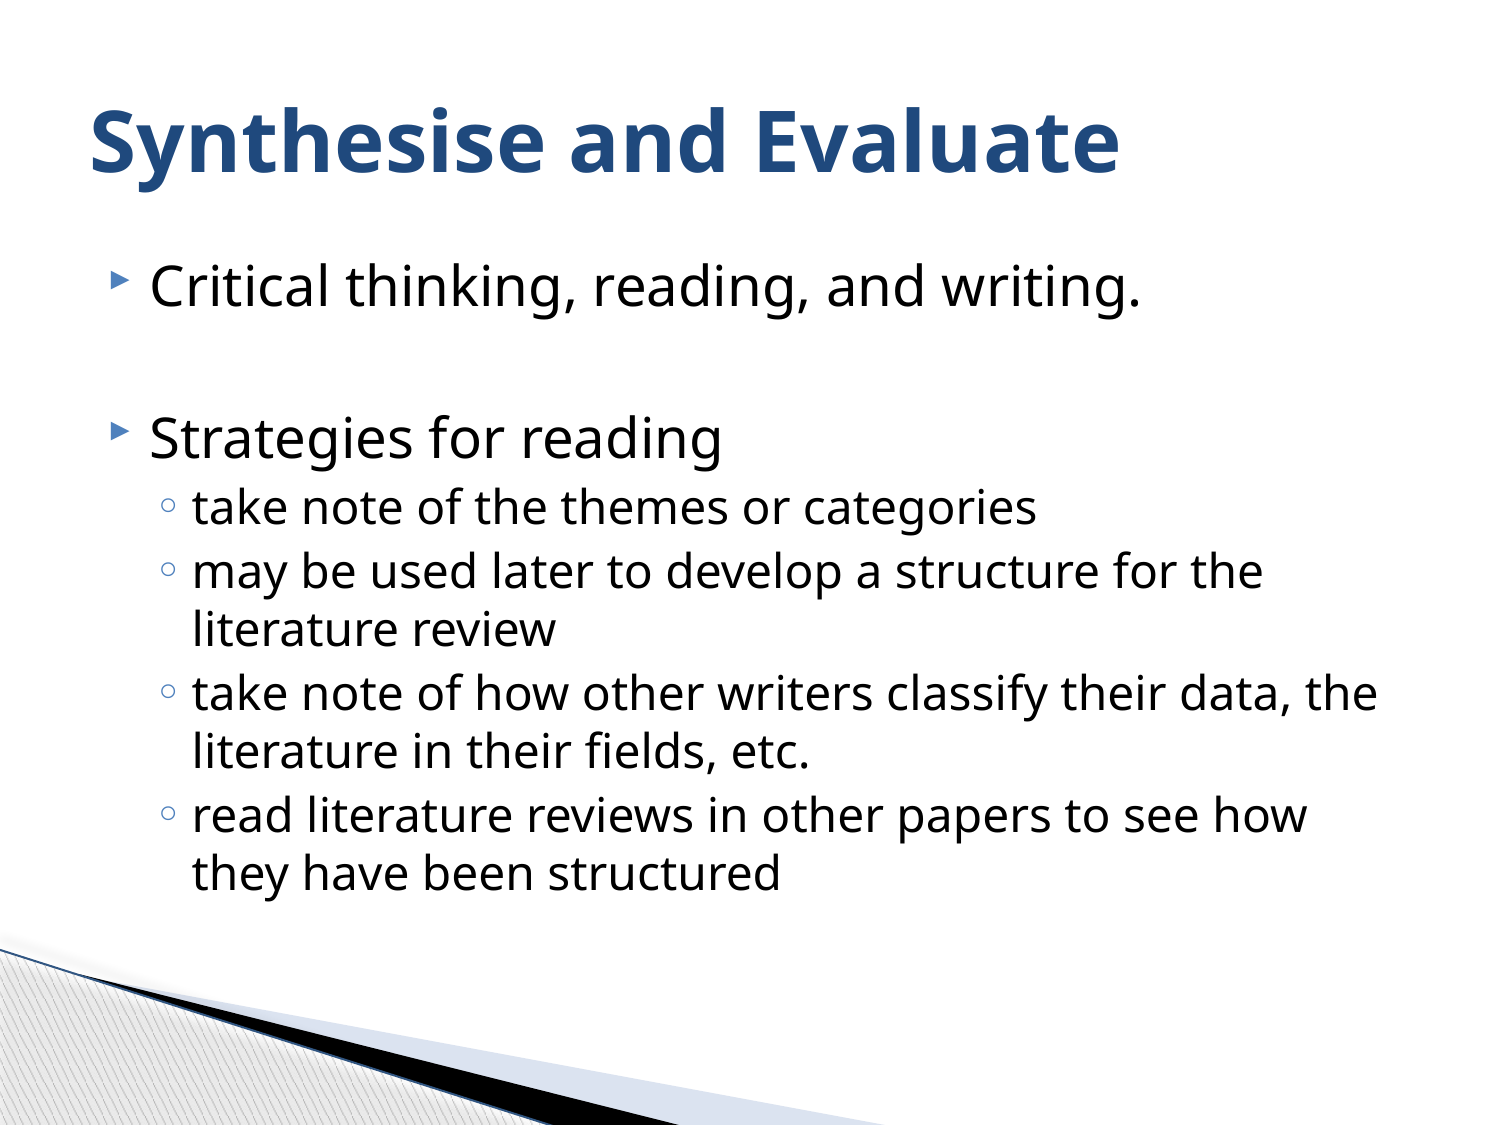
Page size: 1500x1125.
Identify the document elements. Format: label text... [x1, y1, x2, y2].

title Synthesise and Evaluate [75, 45, 1425, 233]
list Critical thinking, reading, and writing. Strategies for reading take note of the themes or categories may be used later to develop a structure for the literature review take note of how other writers classify their data, the literature in their fields, etc. read literature reviews in other papers to see how they have been structured [75, 243, 1425, 986]
